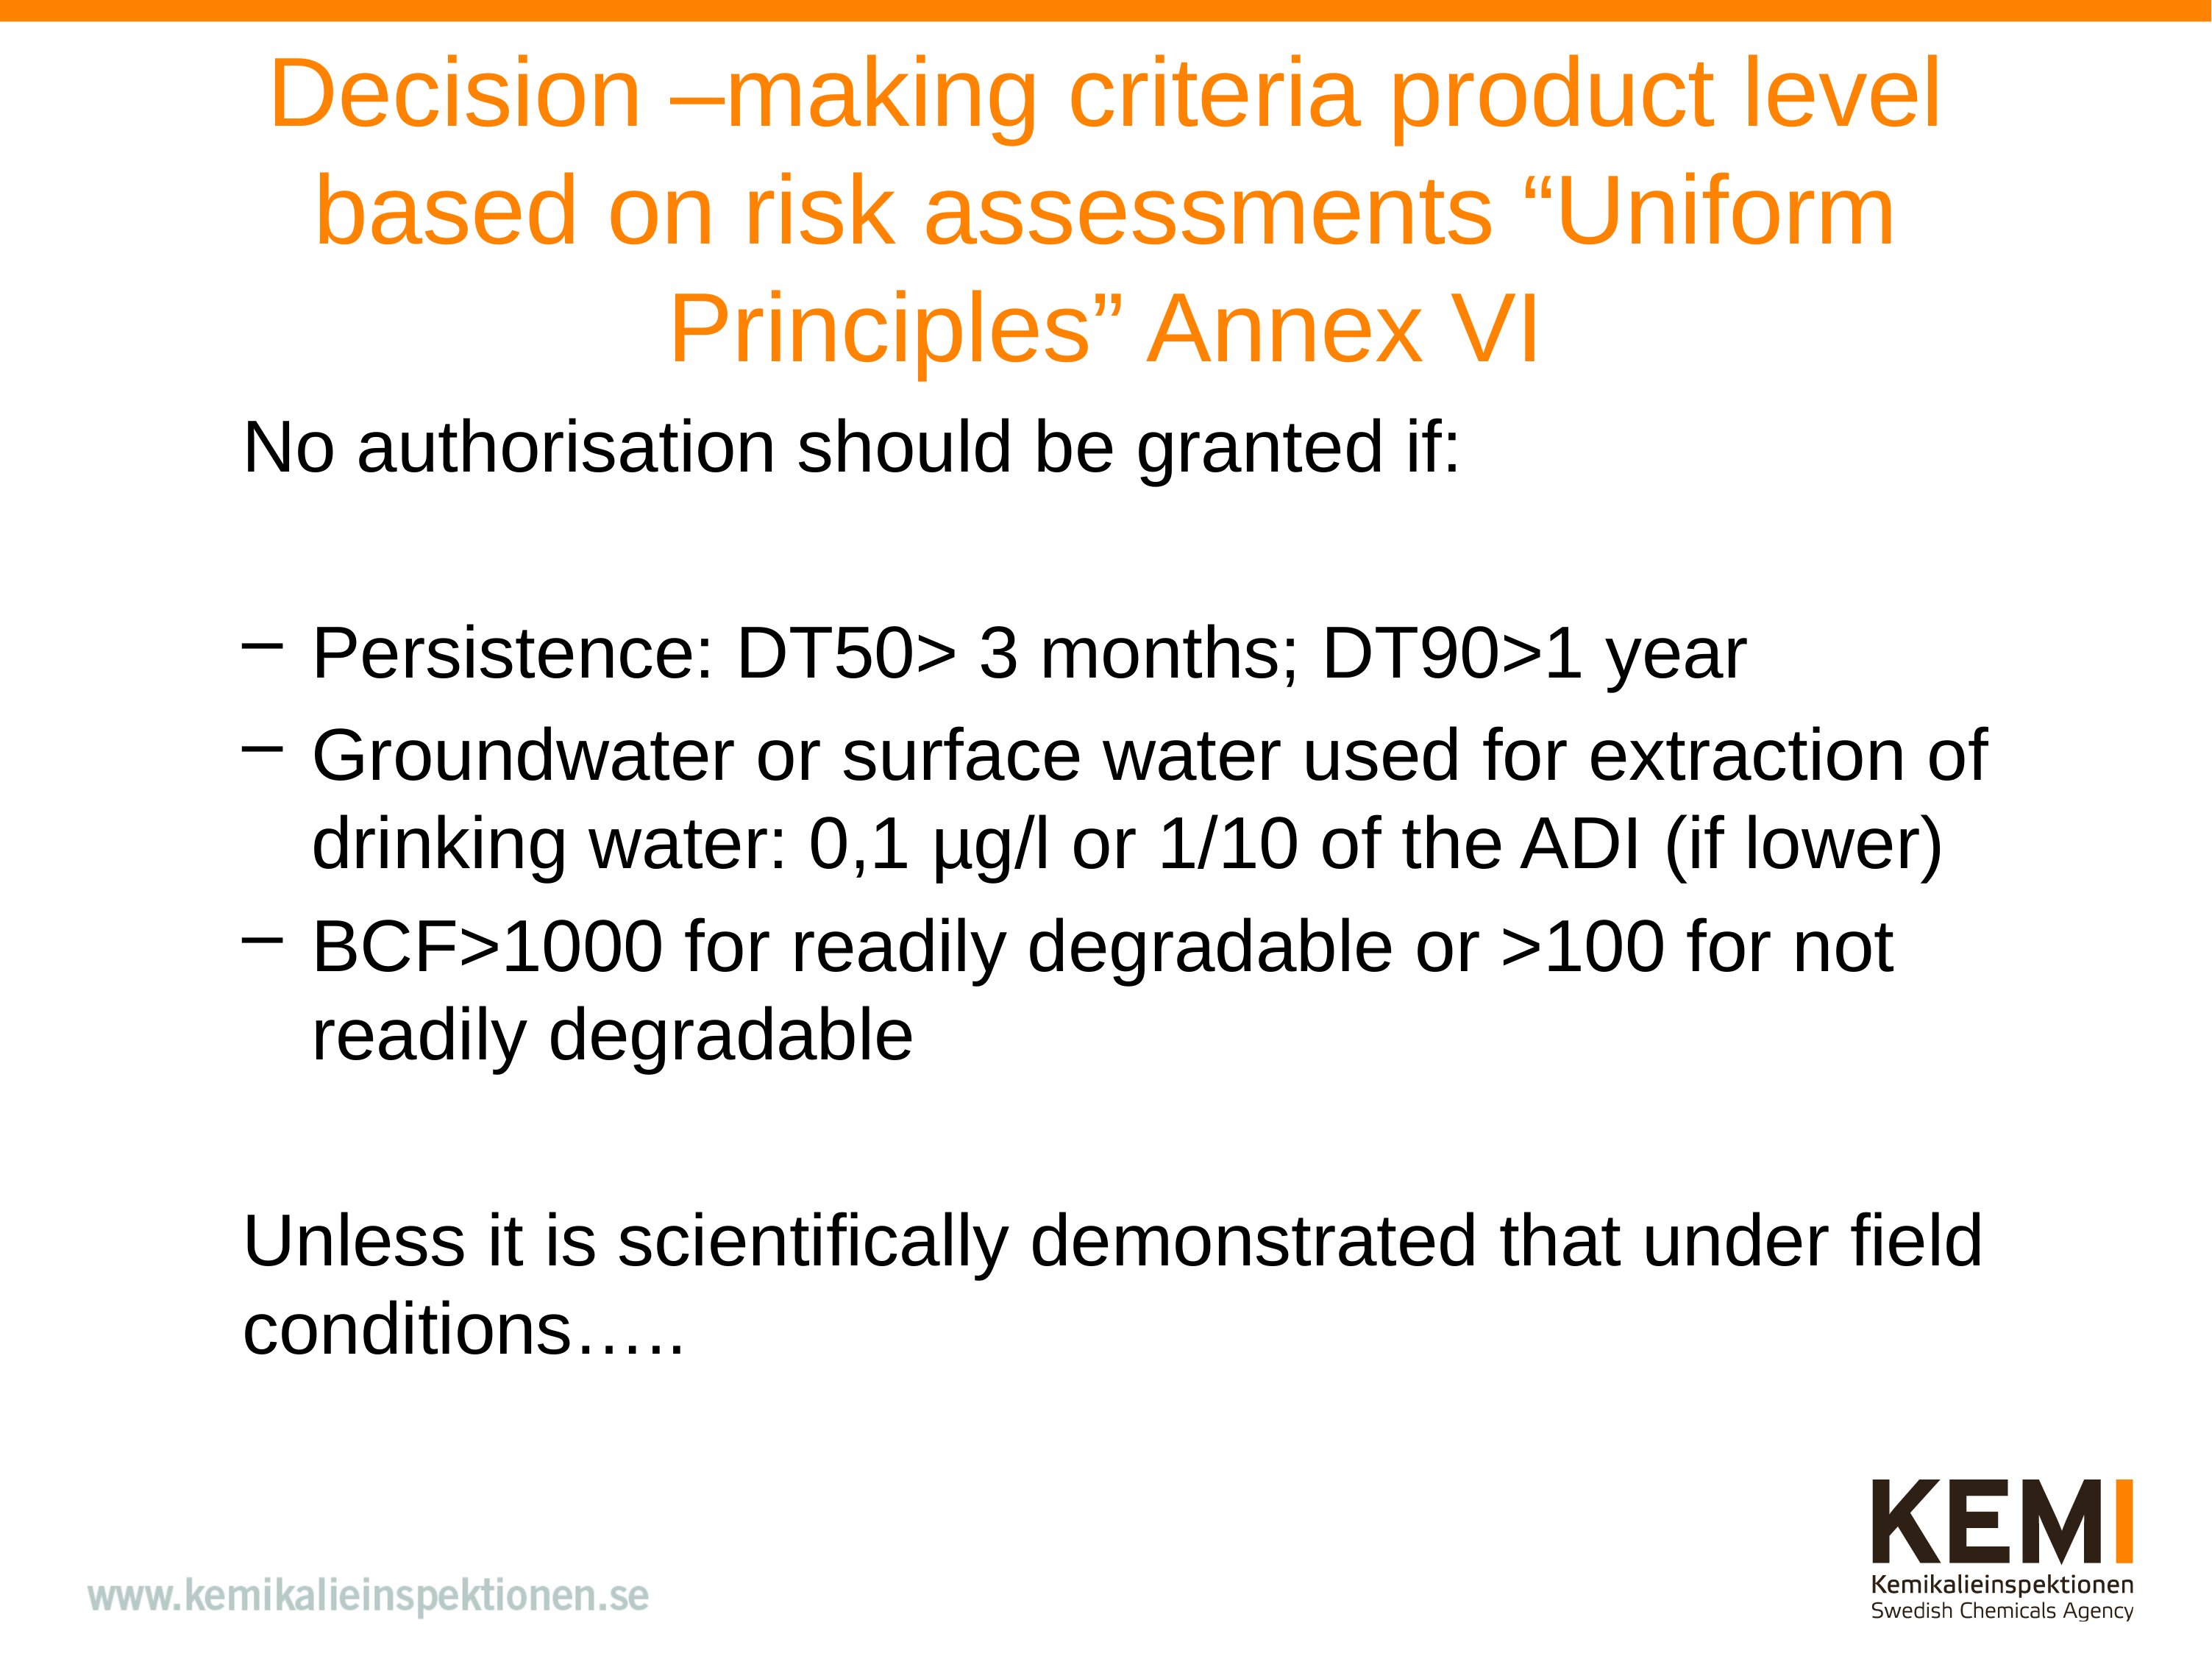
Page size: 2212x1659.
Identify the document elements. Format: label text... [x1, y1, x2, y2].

list No authorisation should be granted if: Persistence: DT50> 3 months; DT90>1 year Groundwater or surface water used for extraction of drinking water: 0,1 µg/l or 1/10 of the ADI (if lower) BCF>1000 for readily degradable or >100 for not readily degradable Unless it is scientifically demonstrated that under field conditions….. [110, 387, 2101, 1482]
picture [1872, 1479, 2133, 1621]
title Decision –making criteria product level based on risk assessments “Uniform Principles” Annex VI [110, 66, 2101, 344]
picture [87, 1573, 652, 1621]
